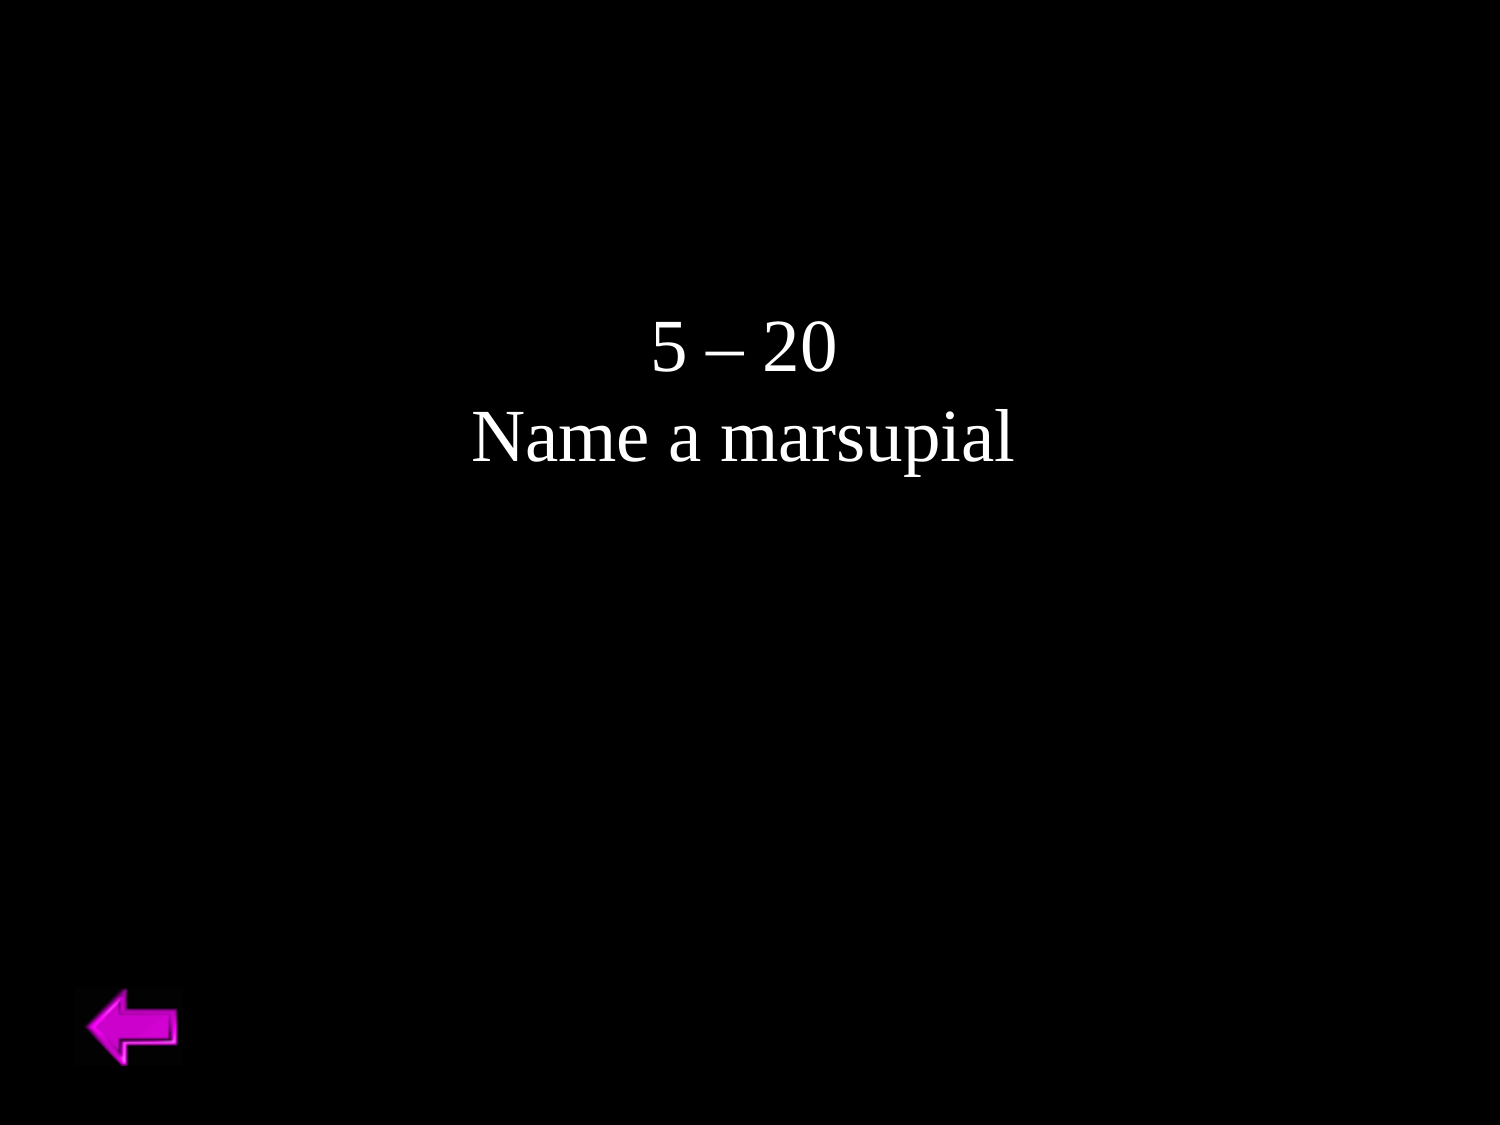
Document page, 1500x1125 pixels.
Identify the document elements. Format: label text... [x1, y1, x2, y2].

text_box 5 – 20 Name a marsupial [12, 289, 1475, 484]
picture [74, 987, 183, 1066]
